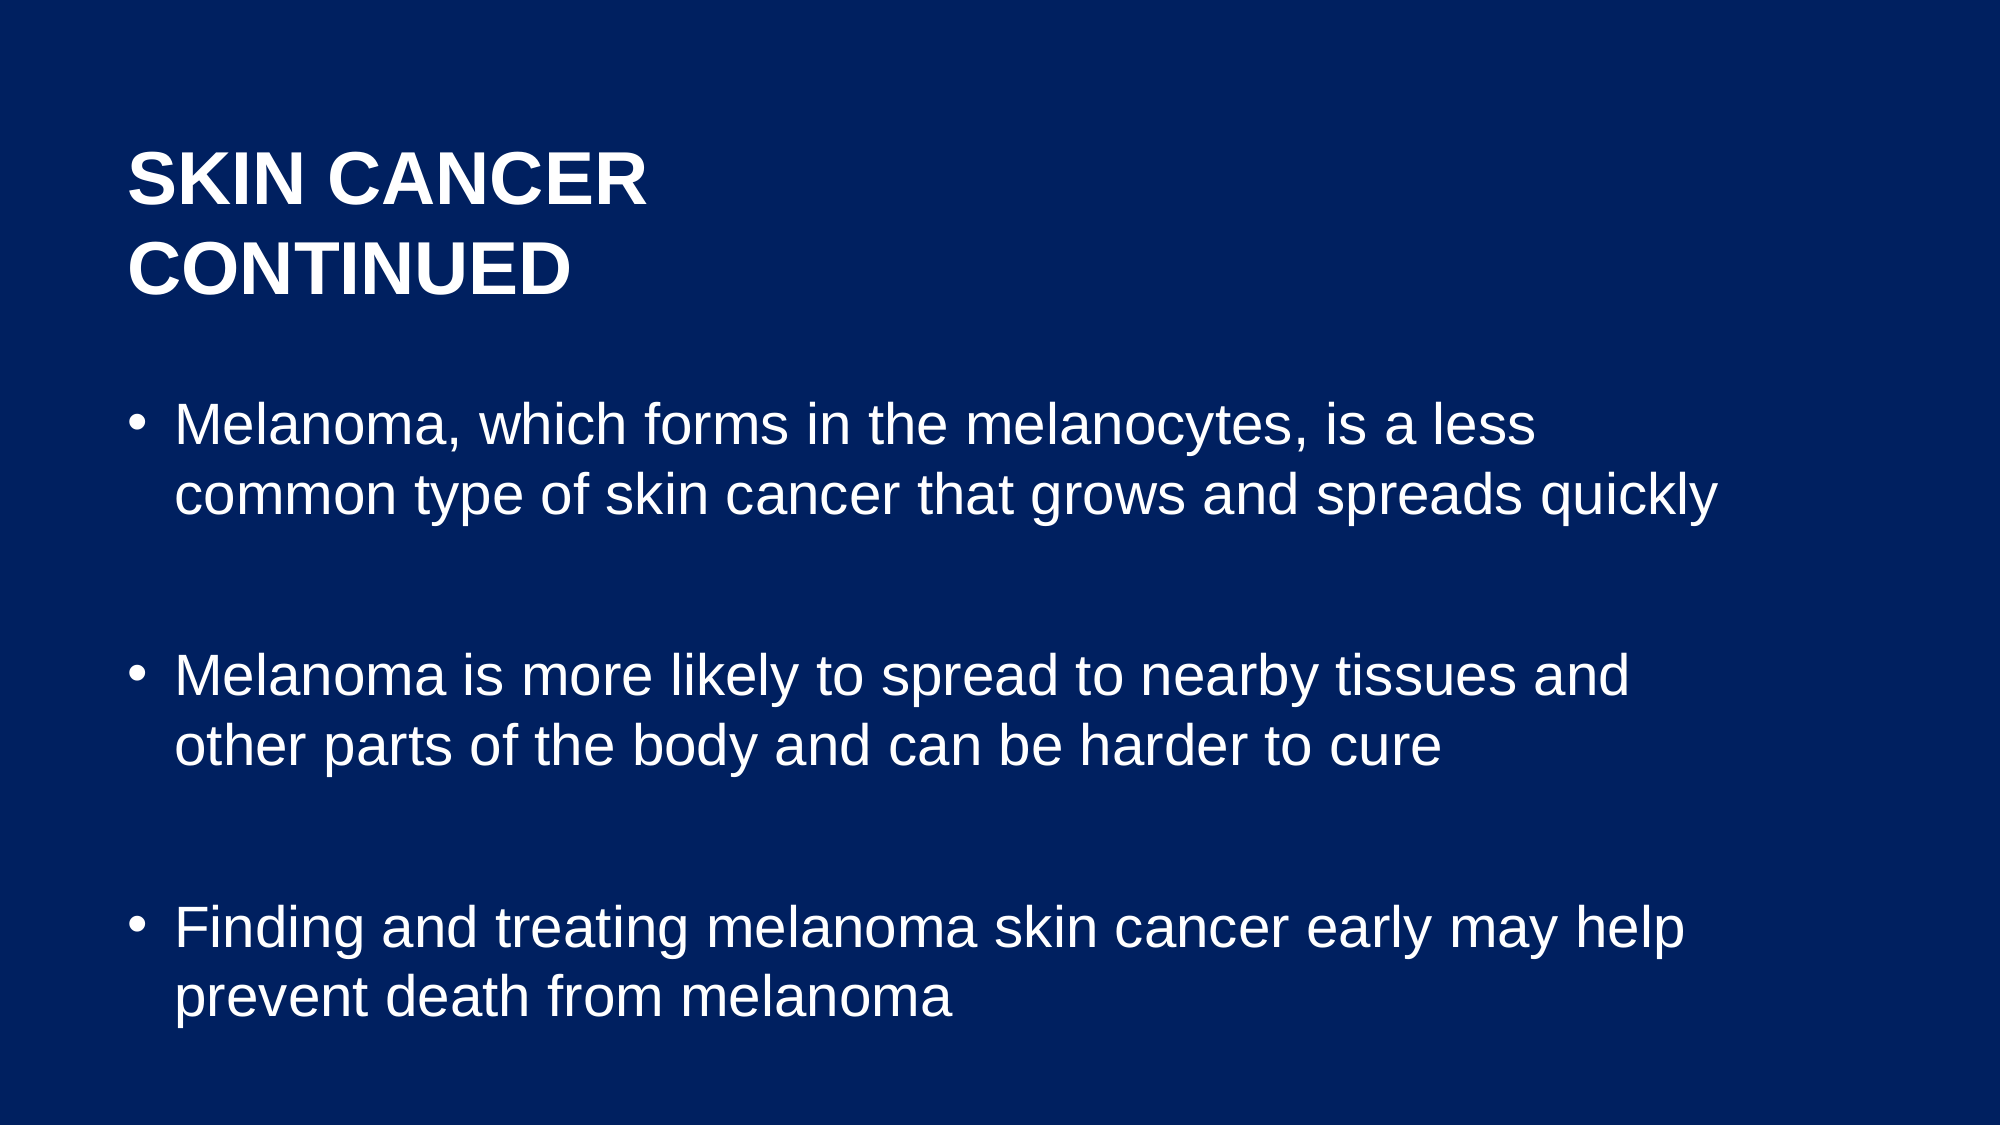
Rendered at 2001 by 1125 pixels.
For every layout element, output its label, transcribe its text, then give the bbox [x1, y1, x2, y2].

list Melanoma, which forms in the melanocytes, is a less common type of skin cancer that grows and spreads quickly Melanoma is more likely to spread to nearby tissues and other parts of the body and can be harder to cure Finding and treating melanoma skin cancer early may help prevent death from melanoma [112, 351, 1775, 1064]
title Skin Cancer Continued [112, 99, 1775, 339]
